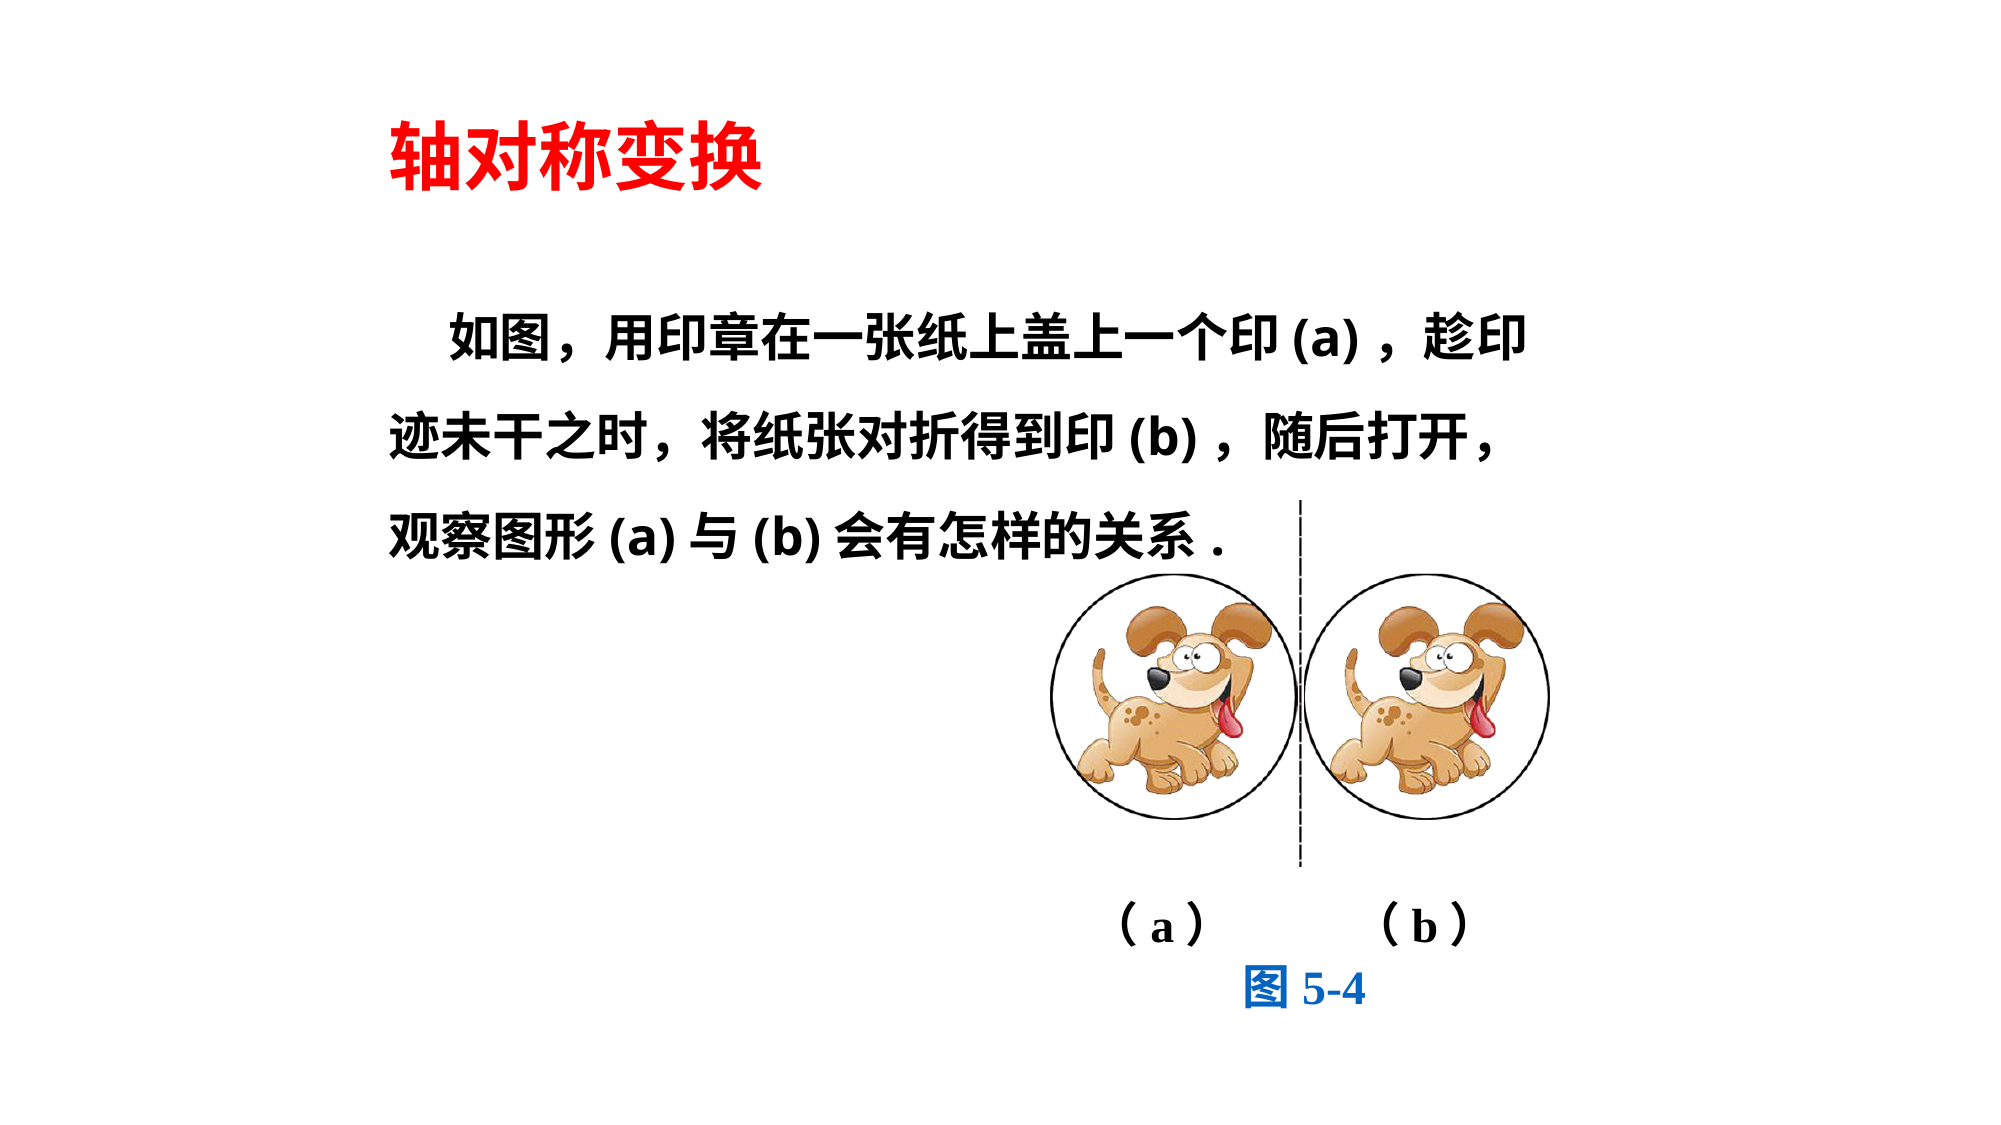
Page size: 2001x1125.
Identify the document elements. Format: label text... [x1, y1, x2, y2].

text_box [1049, 474, 1559, 1022]
text_box 如图，用印章在一张纸上盖上一个印(a)，趁印迹未干之时，将纸张对折得到印(b)，随后打开，观察图形(a)与(b)会有怎样的关系. [373, 259, 1587, 574]
text_box 轴对称变换 [373, 101, 1112, 207]
